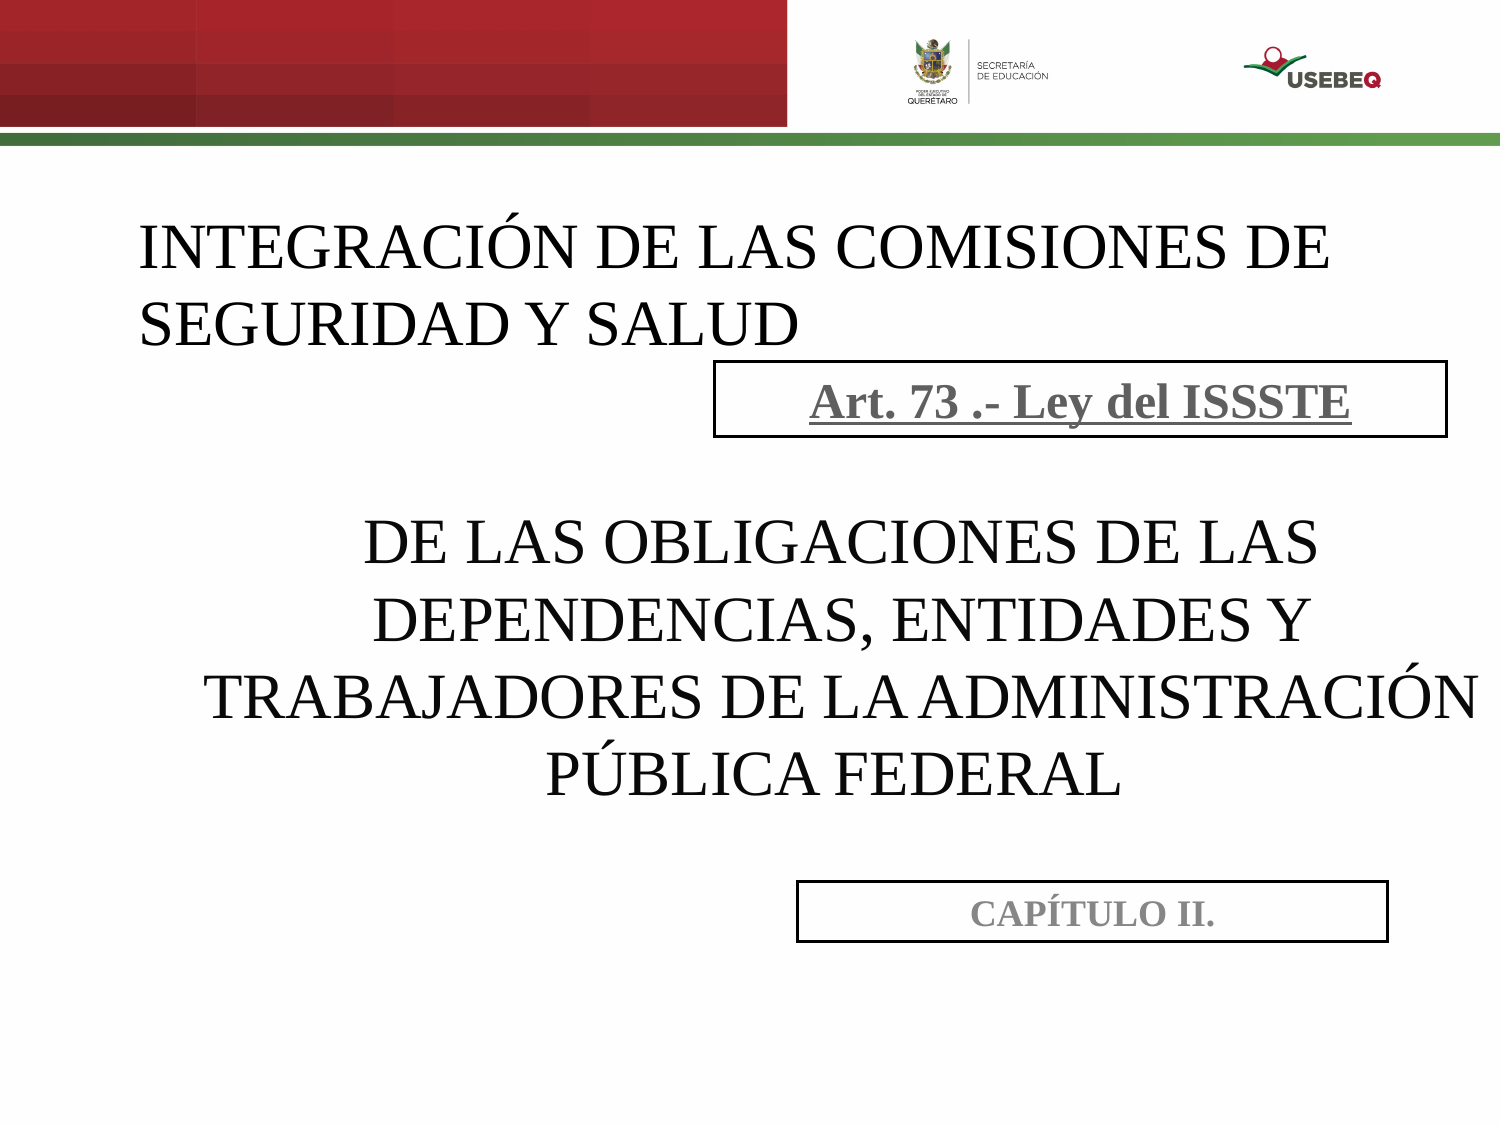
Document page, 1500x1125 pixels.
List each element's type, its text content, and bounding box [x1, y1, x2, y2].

text_box Art. 73 .- Ley del ISSSTE [714, 361, 1447, 437]
text_box INTEGRACIÓN DE LAS COMISIONES DE SEGURIDAD Y SALUD [123, 196, 1412, 339]
text_box DE LAS OBLIGACIONES DE LAS DEPENDENCIAS, ENTIDADES Y TRABAJADORES DE LA ADMINISTRACIÓN PÚBLICA FEDERAL [118, 491, 1500, 895]
text_box CAPÍTULO II. [797, 881, 1388, 942]
picture [0, 0, 1500, 1125]
